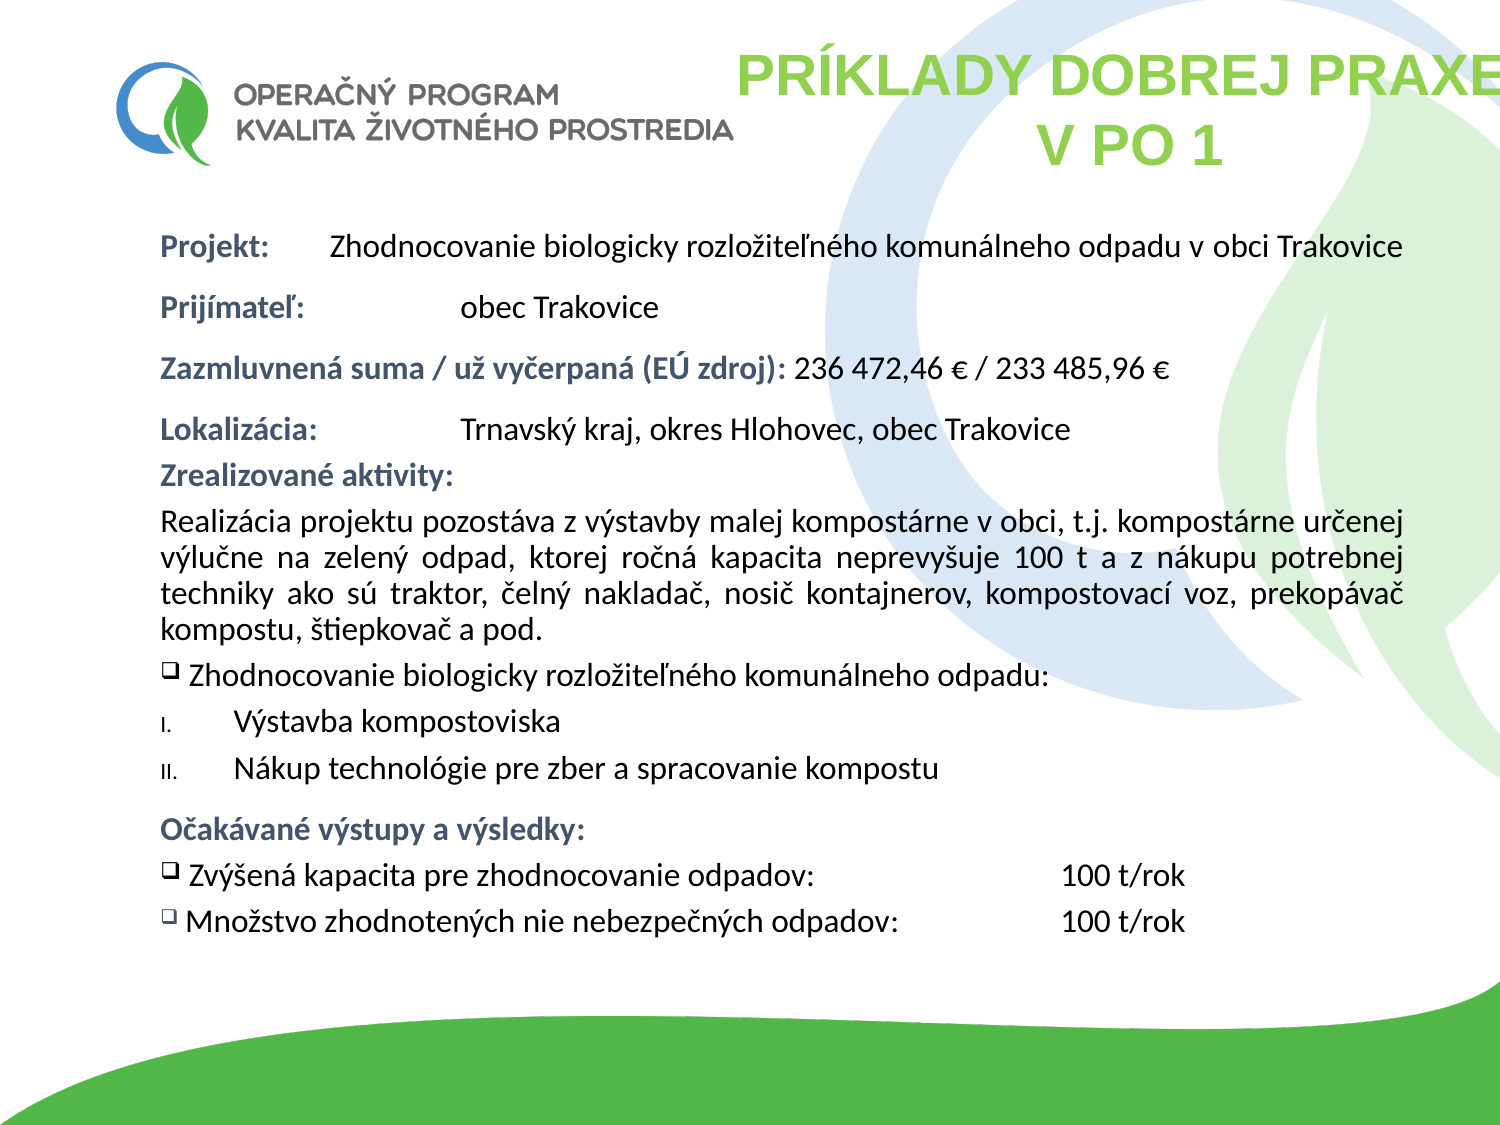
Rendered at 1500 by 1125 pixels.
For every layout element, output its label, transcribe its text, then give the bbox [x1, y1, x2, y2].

text_box Projekt: Zhodnocovanie biologicky rozložiteľného komunálneho odpadu v obci Trakovice Prijímateľ: obec Trakovice Zazmluvnená suma / už vyčerpaná (EÚ zdroj): 236 472,46 € / 233 485,96 € Lokalizácia: Trnavský kraj, okres Hlohovec, obec Trakovice Zrealizované aktivity: Realizácia projektu pozostáva z výstavby malej kompostárne v obci, t.j. kompostárne určenej výlučne na zelený odpad, ktorej ročná kapacita neprevyšuje 100 t a z nákupu potrebnej techniky ako sú traktor, čelný nakladač, nosič kontajnerov, kompostovací voz, prekopávač kompostu, štiepkovač a pod. Zhodnocovanie biologicky rozložiteľného komunálneho odpadu: Výstavba kompostoviska Nákup technológie pre zber a spracovanie kompostu Očakávané výstupy a výsledky: Zvýšená kapacita pre zhodnocovanie odpadov: 100 t/rok Množstvo zhodnotených nie nebezpečných odpadov: 100 t/rok [70, 221, 1421, 982]
picture [0, 0, 1500, 1125]
text_box Príklady dobrej praxe v PO 1 [721, 29, 1500, 185]
